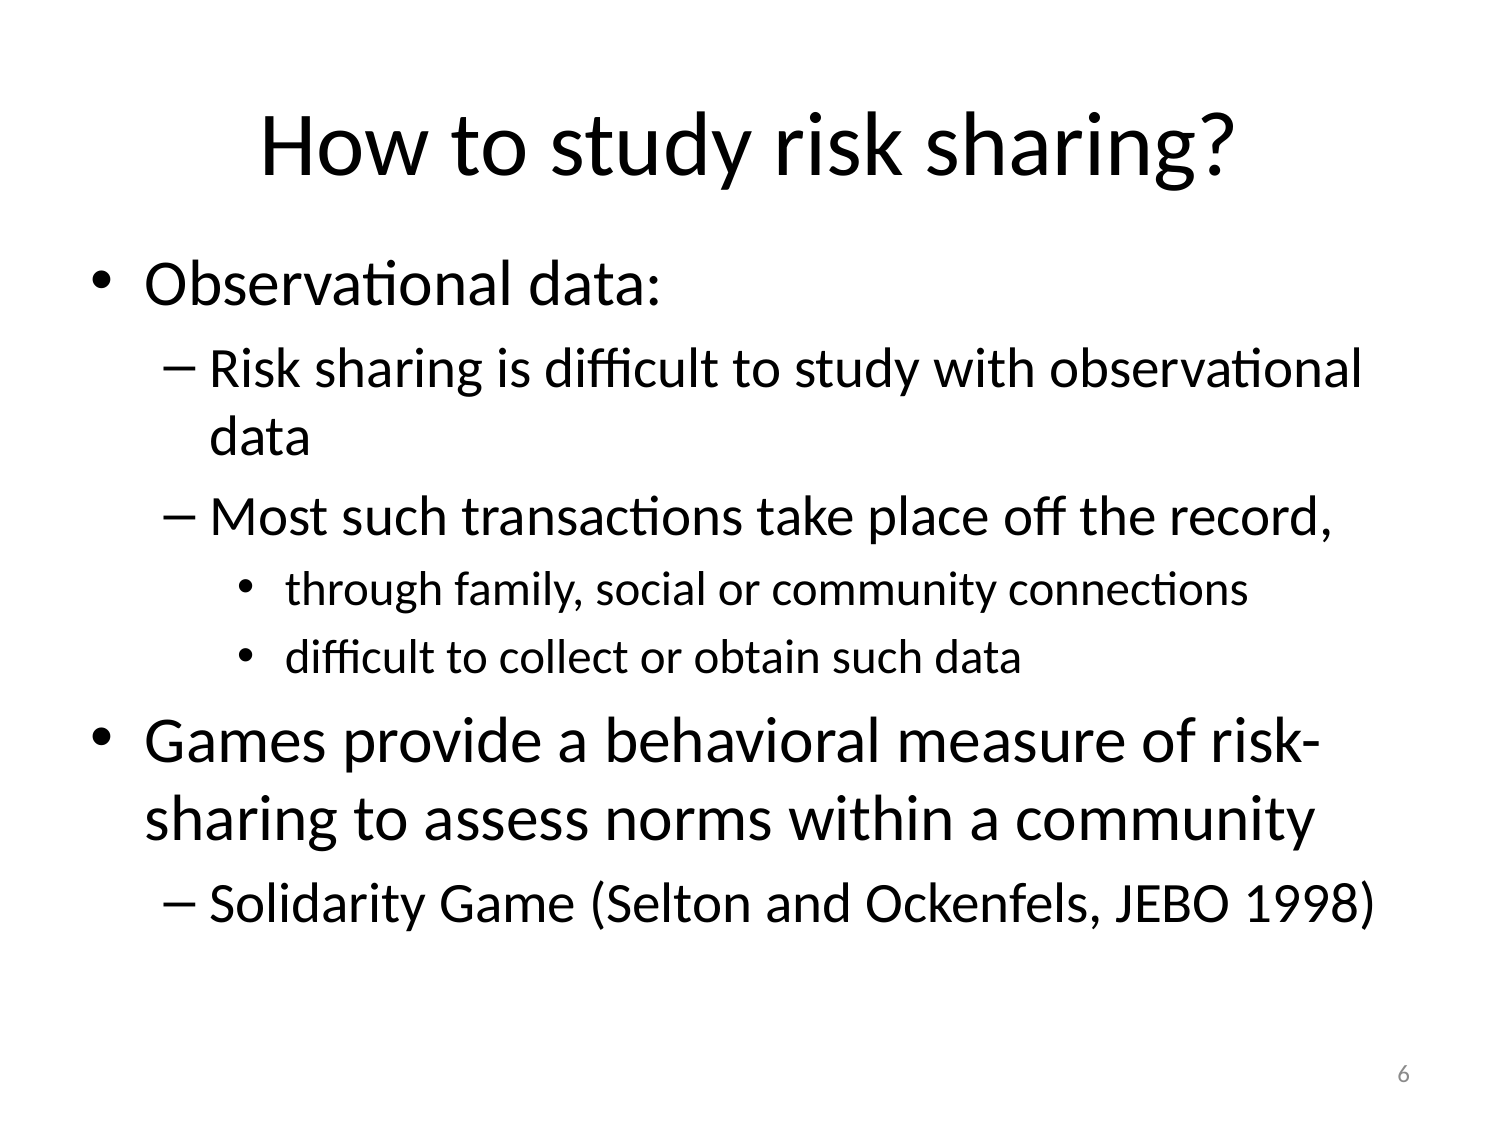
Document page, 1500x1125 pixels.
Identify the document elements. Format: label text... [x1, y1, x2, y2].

list Observational data: Risk sharing is difficult to study with observational data Most such transactions take place off the record, through family, social or community connections difficult to collect or obtain such data Games provide a behavioral measure of risk-sharing to assess norms within a community Solidarity Game (Selton and Ockenfels, JEBO 1998) [75, 232, 1425, 1005]
slide_number 6 [1074, 1042, 1425, 1103]
title How to study risk sharing? [75, 45, 1425, 232]
